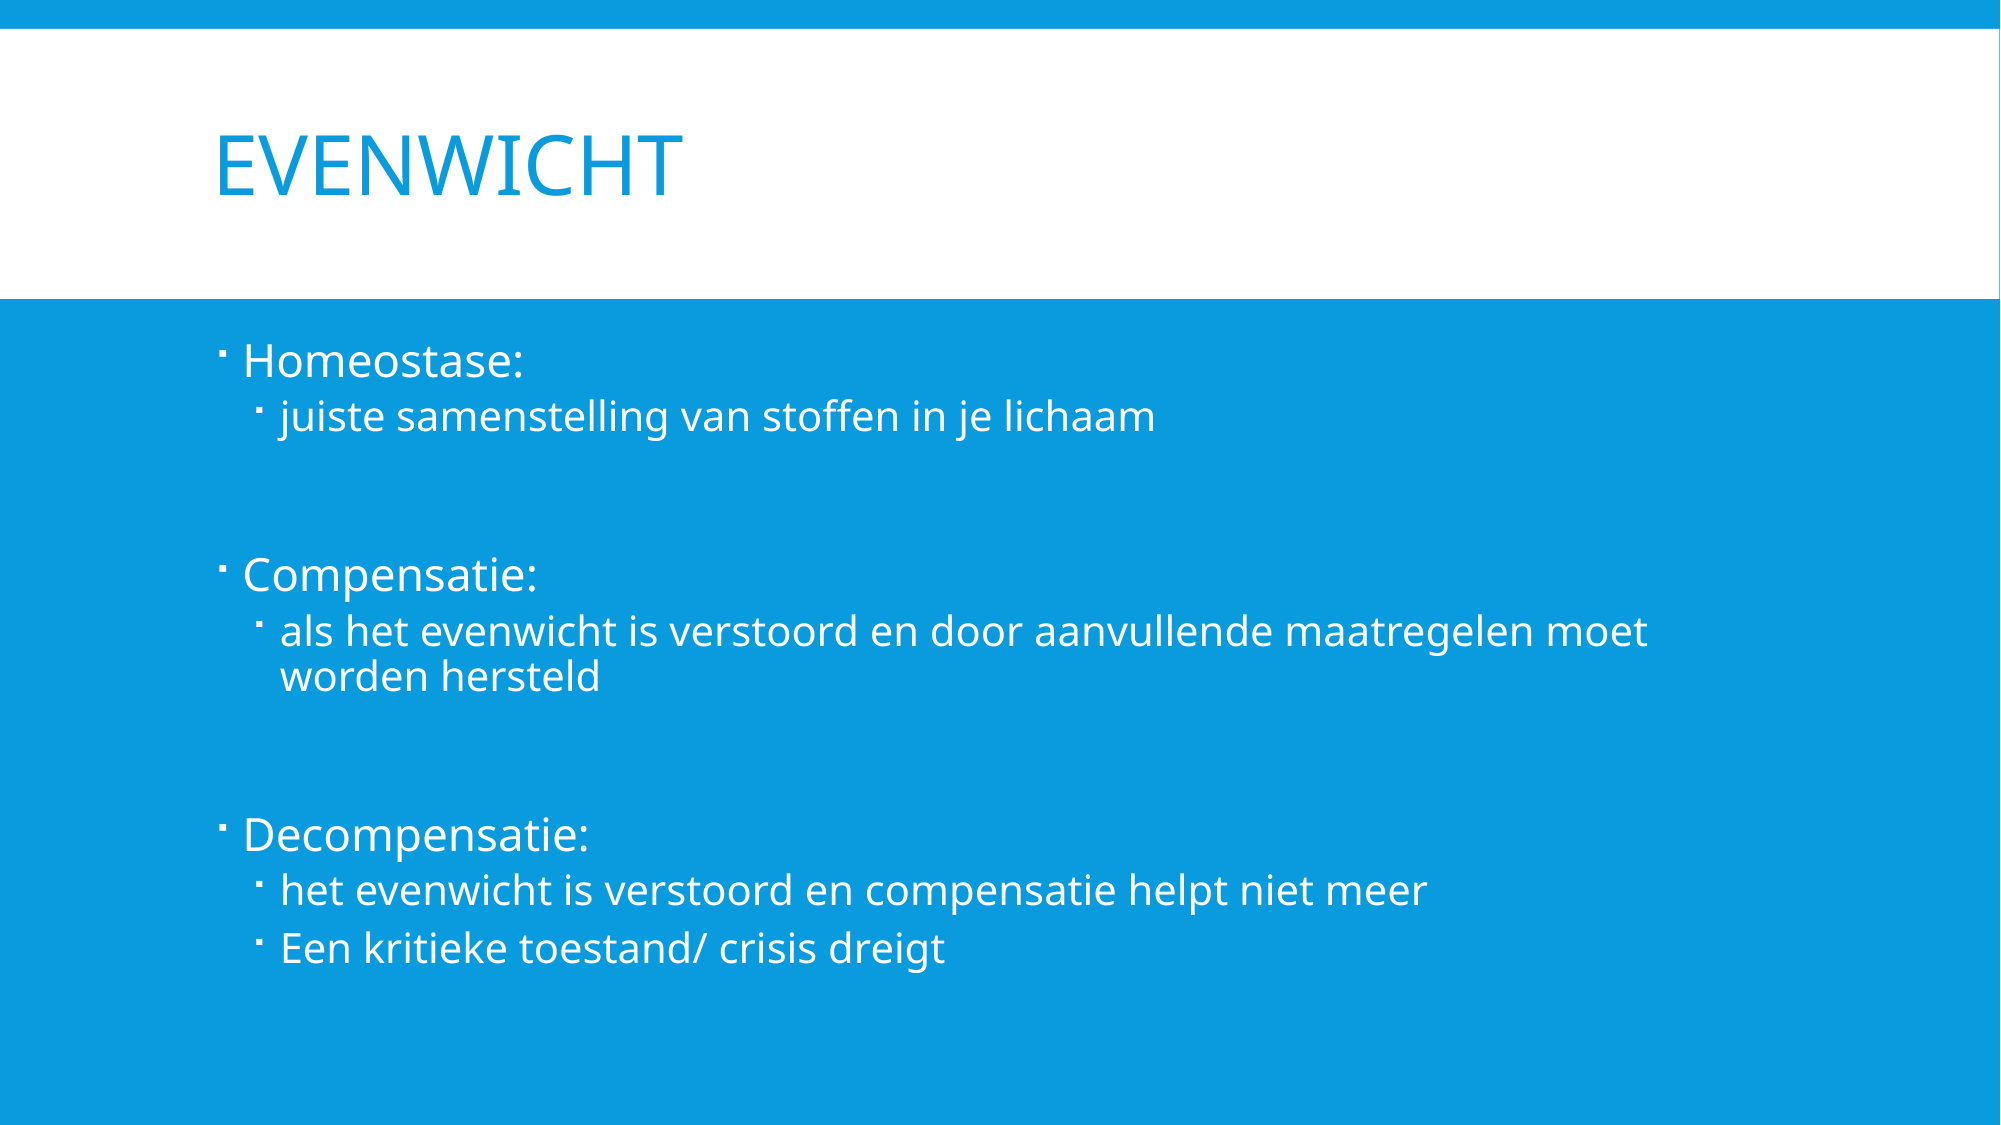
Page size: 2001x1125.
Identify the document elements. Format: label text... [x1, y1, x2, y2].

list Homeostase: juiste samenstelling van stoffen in je lichaam Compensatie: als het evenwicht is verstoord en door aanvullende maatregelen moet worden hersteld Decompensatie: het evenwicht is verstoord en compensatie helpt niet meer Een kritieke toestand/ crisis dreigt [197, 329, 1803, 1020]
title Evenwicht [197, 46, 1803, 295]
